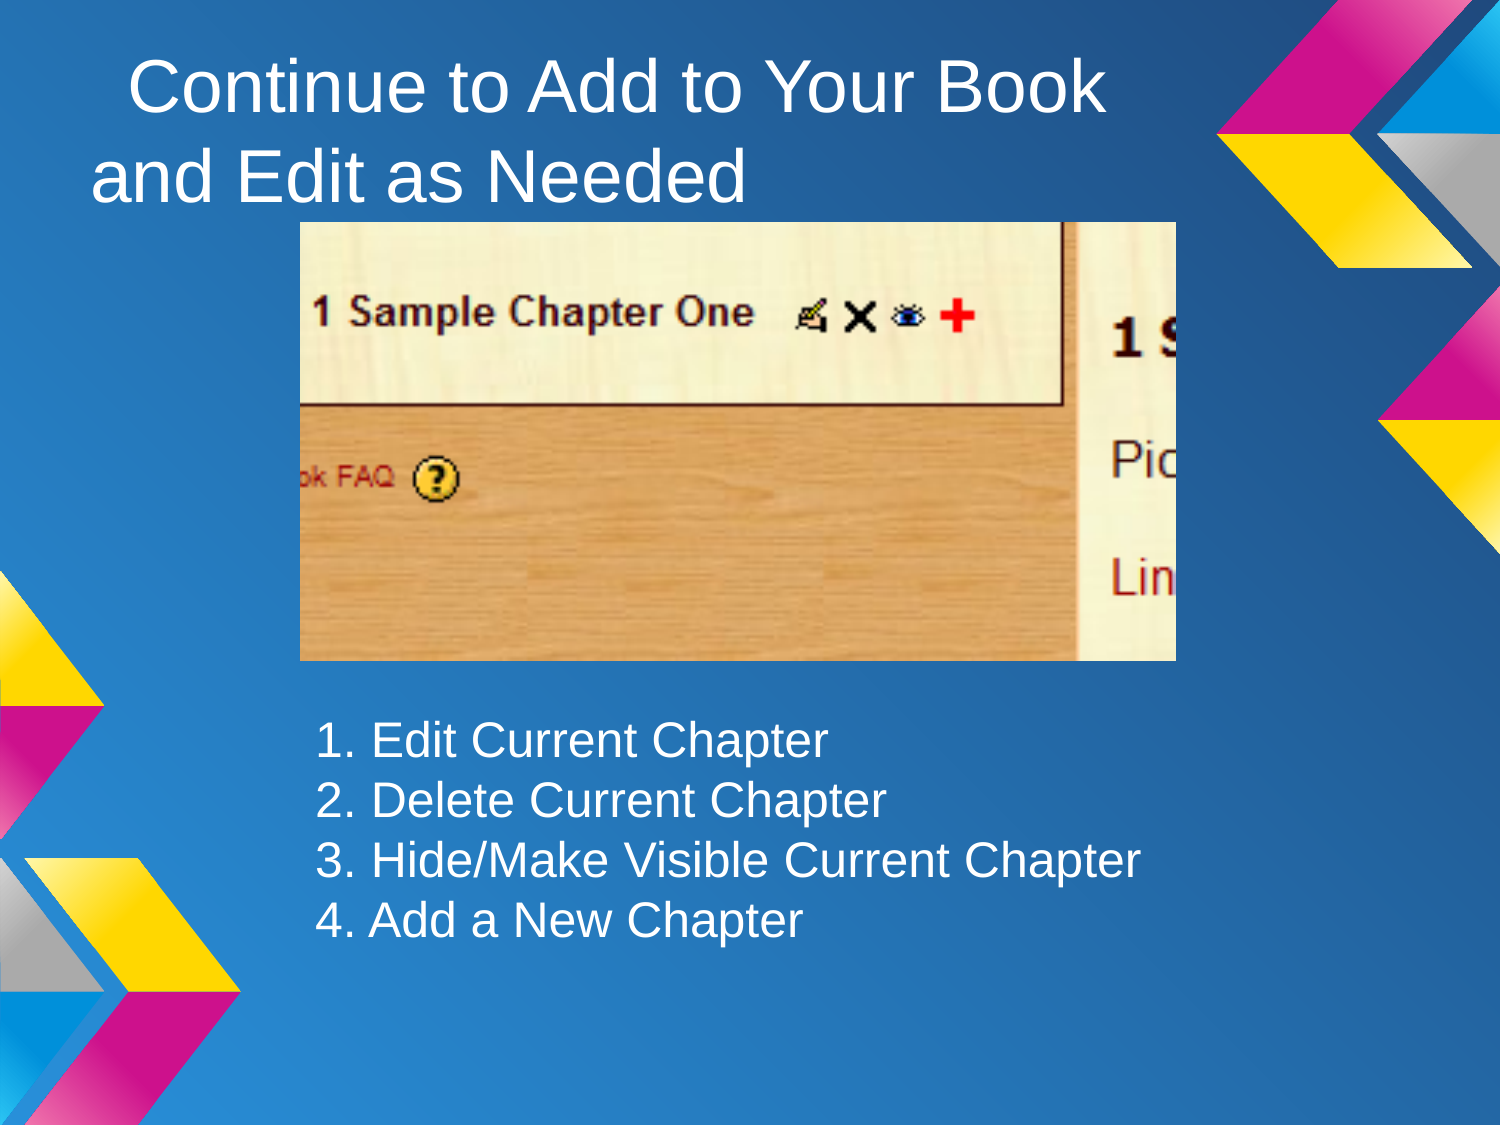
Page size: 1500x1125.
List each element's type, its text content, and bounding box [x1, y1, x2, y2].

title Continue to Add to Your Book and Edit as Needed [75, 14, 1204, 233]
text_box [300, 222, 1176, 661]
text_box 1. Edit Current Chapter 2. Delete Current Chapter 3. Hide/Make Visible Current Chapter 4. Add a New Chapter [300, 692, 1375, 998]
